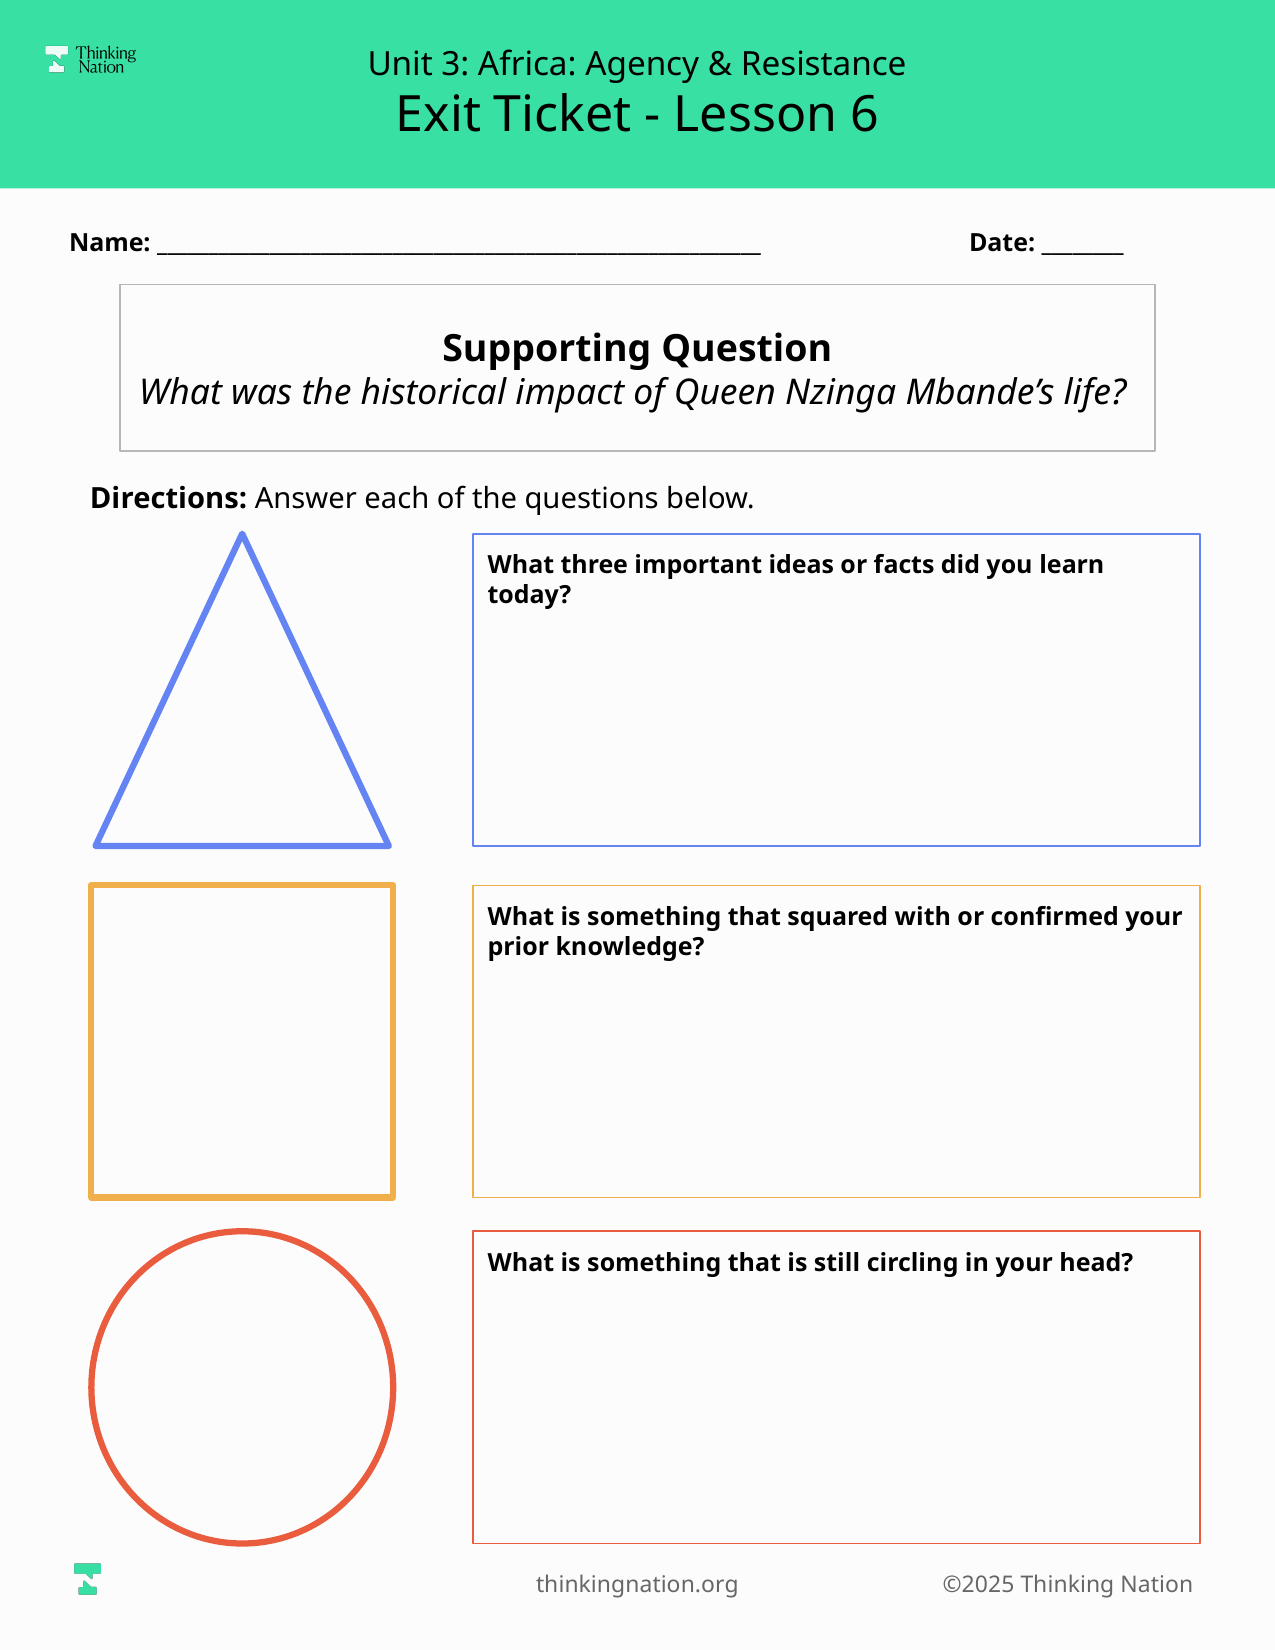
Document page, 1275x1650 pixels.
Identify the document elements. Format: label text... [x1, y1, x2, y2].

text_box Directions: Answer each of the questions below. [74, 464, 1201, 529]
text_box thinkingnation.org [486, 1553, 789, 1605]
text_box [91, 1231, 394, 1544]
text_box What is something that squared with or confirmed your prior knowledge? [472, 885, 1201, 1198]
text_box Supporting Question What was the historical impact of Queen Nzinga Mbande’s life? [119, 284, 1156, 451]
text_box ©2025 Thinking Nation [907, 1553, 1210, 1605]
text_box Name: ___________________________________________________________ Date: ________ [54, 211, 1221, 271]
picture [35, 37, 140, 82]
text_box What three important ideas or facts did you learn today? [472, 533, 1201, 846]
text_box What is something that is still circling in your head? [472, 1231, 1201, 1544]
text_box [95, 533, 389, 847]
text_box [91, 885, 394, 1198]
picture [65, 1557, 109, 1601]
text_box Unit 3: Africa: Agency & Resistance Exit Ticket - Lesson 6 [0, 0, 1275, 189]
